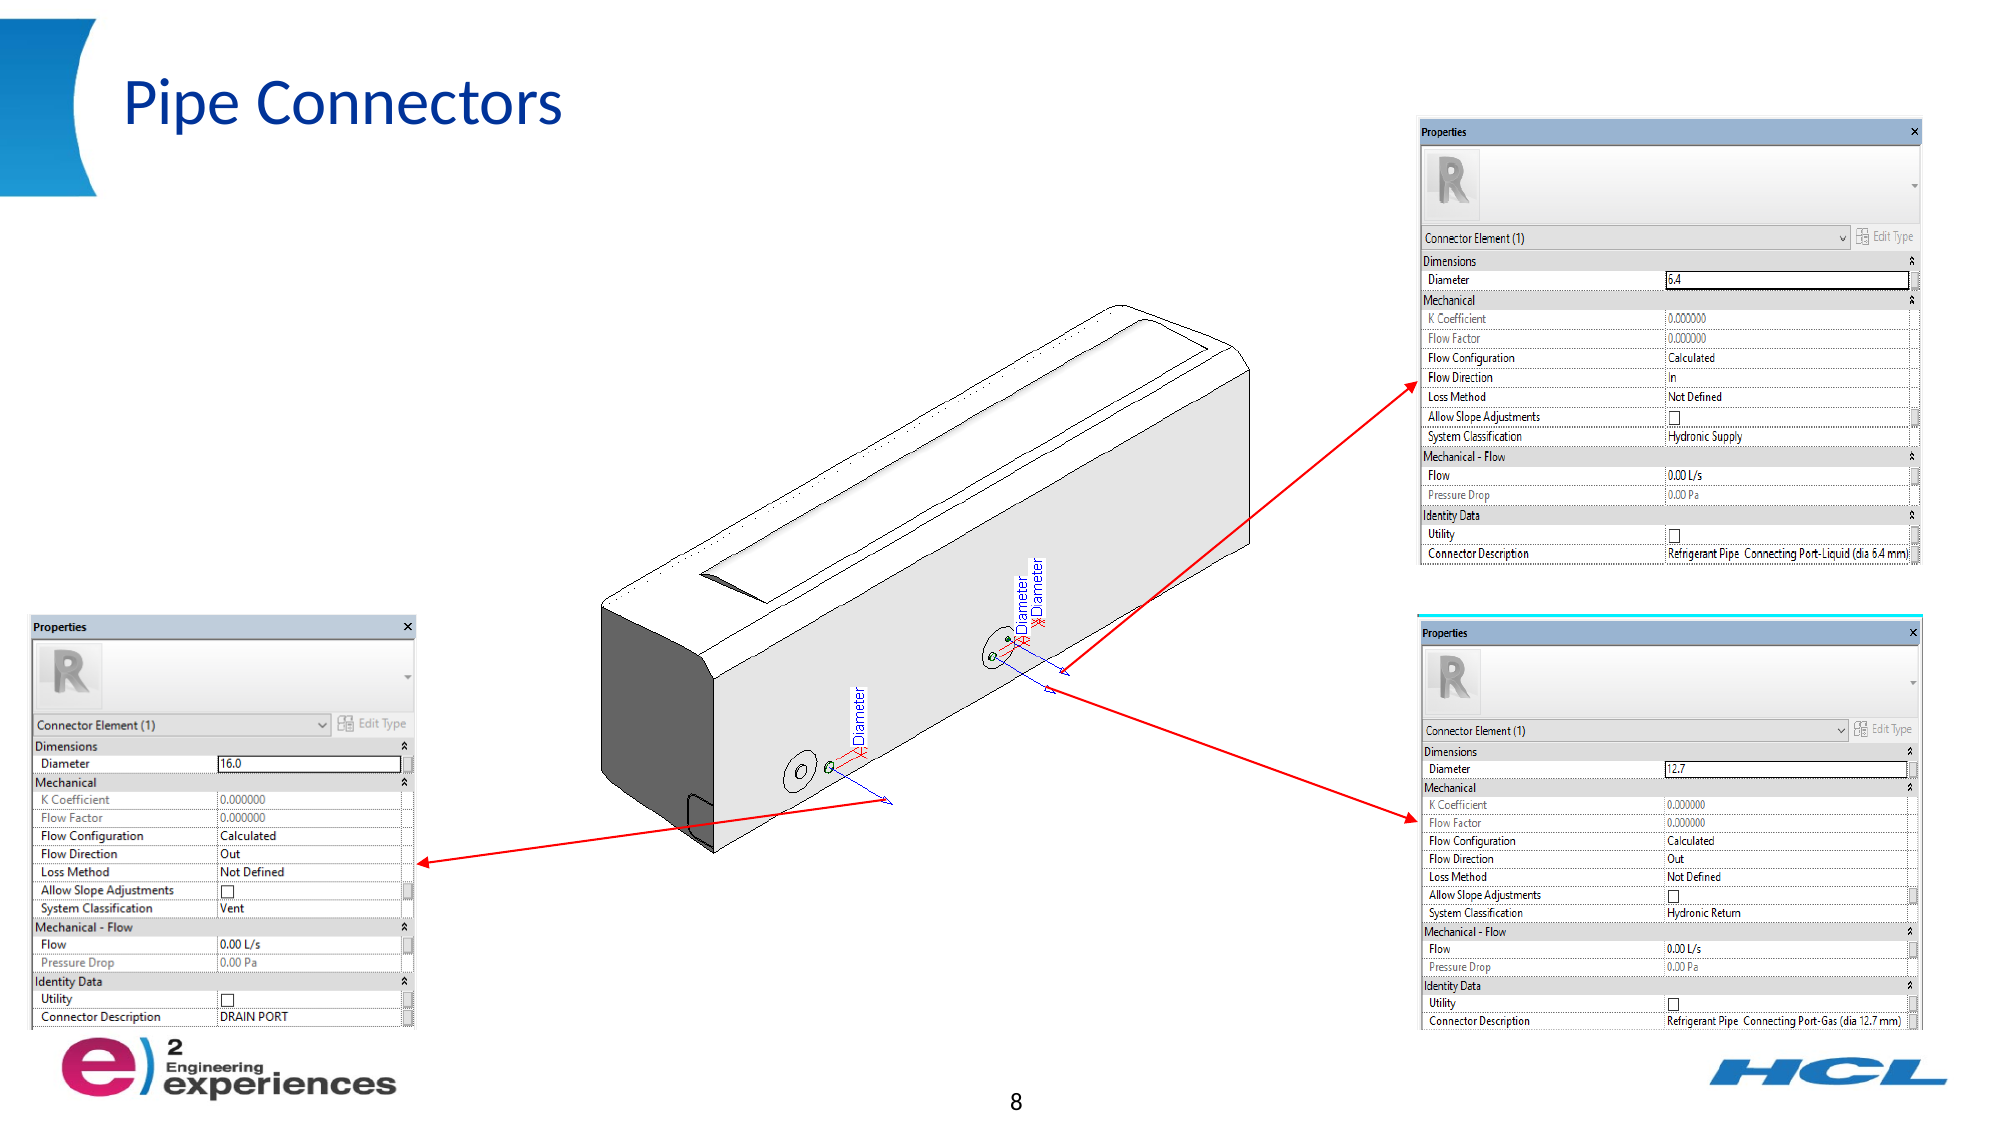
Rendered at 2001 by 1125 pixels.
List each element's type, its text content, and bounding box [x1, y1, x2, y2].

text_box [1045, 686, 1418, 823]
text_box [416, 799, 887, 865]
text_box Pipe Connectors [108, 50, 606, 146]
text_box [1060, 380, 1419, 674]
picture [0, 0, 2000, 1125]
